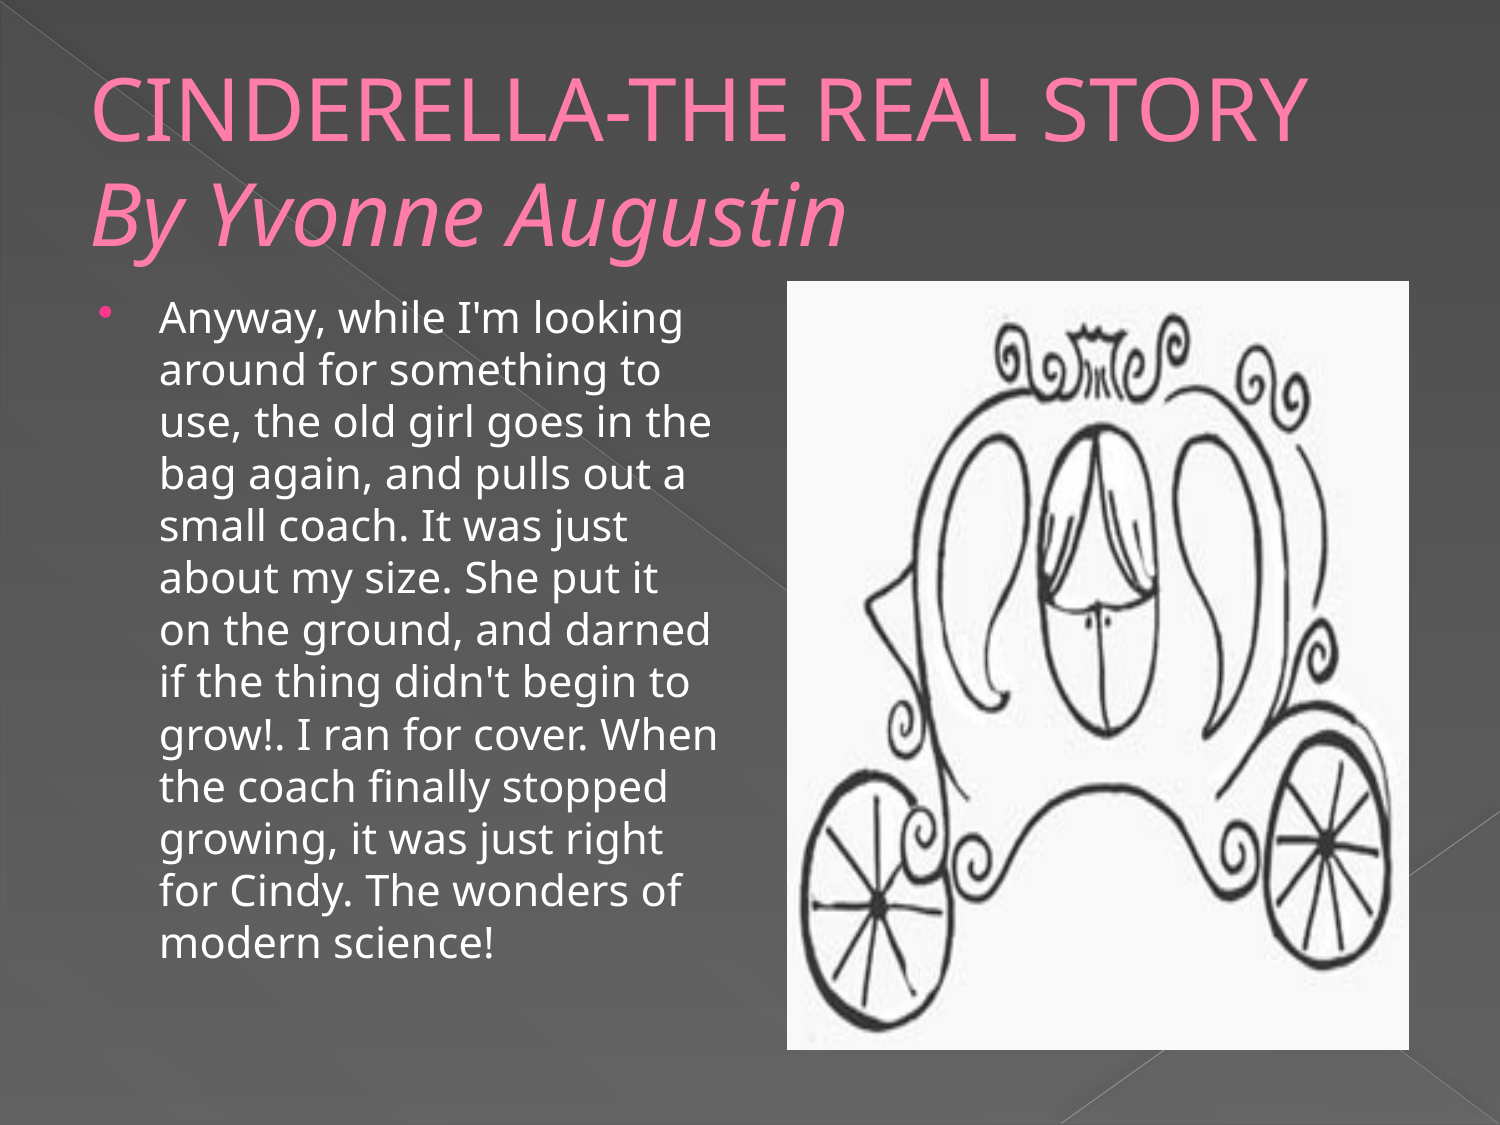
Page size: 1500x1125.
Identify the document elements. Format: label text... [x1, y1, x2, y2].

title CINDERELLA-THE REAL STORY By Yvonne Augustin [75, 43, 1425, 274]
list Anyway, while I'm looking around for something to use, the old girl goes in the bag again, and pulls out a small coach. It was just about my size. She put it on the ground, and darned if the thing didn't begin to grow!. I ran for cover. When the coach finally stopped growing, it was just right for Cindy. The wonders of modern science! [75, 282, 738, 1025]
picture [787, 281, 1409, 1051]
